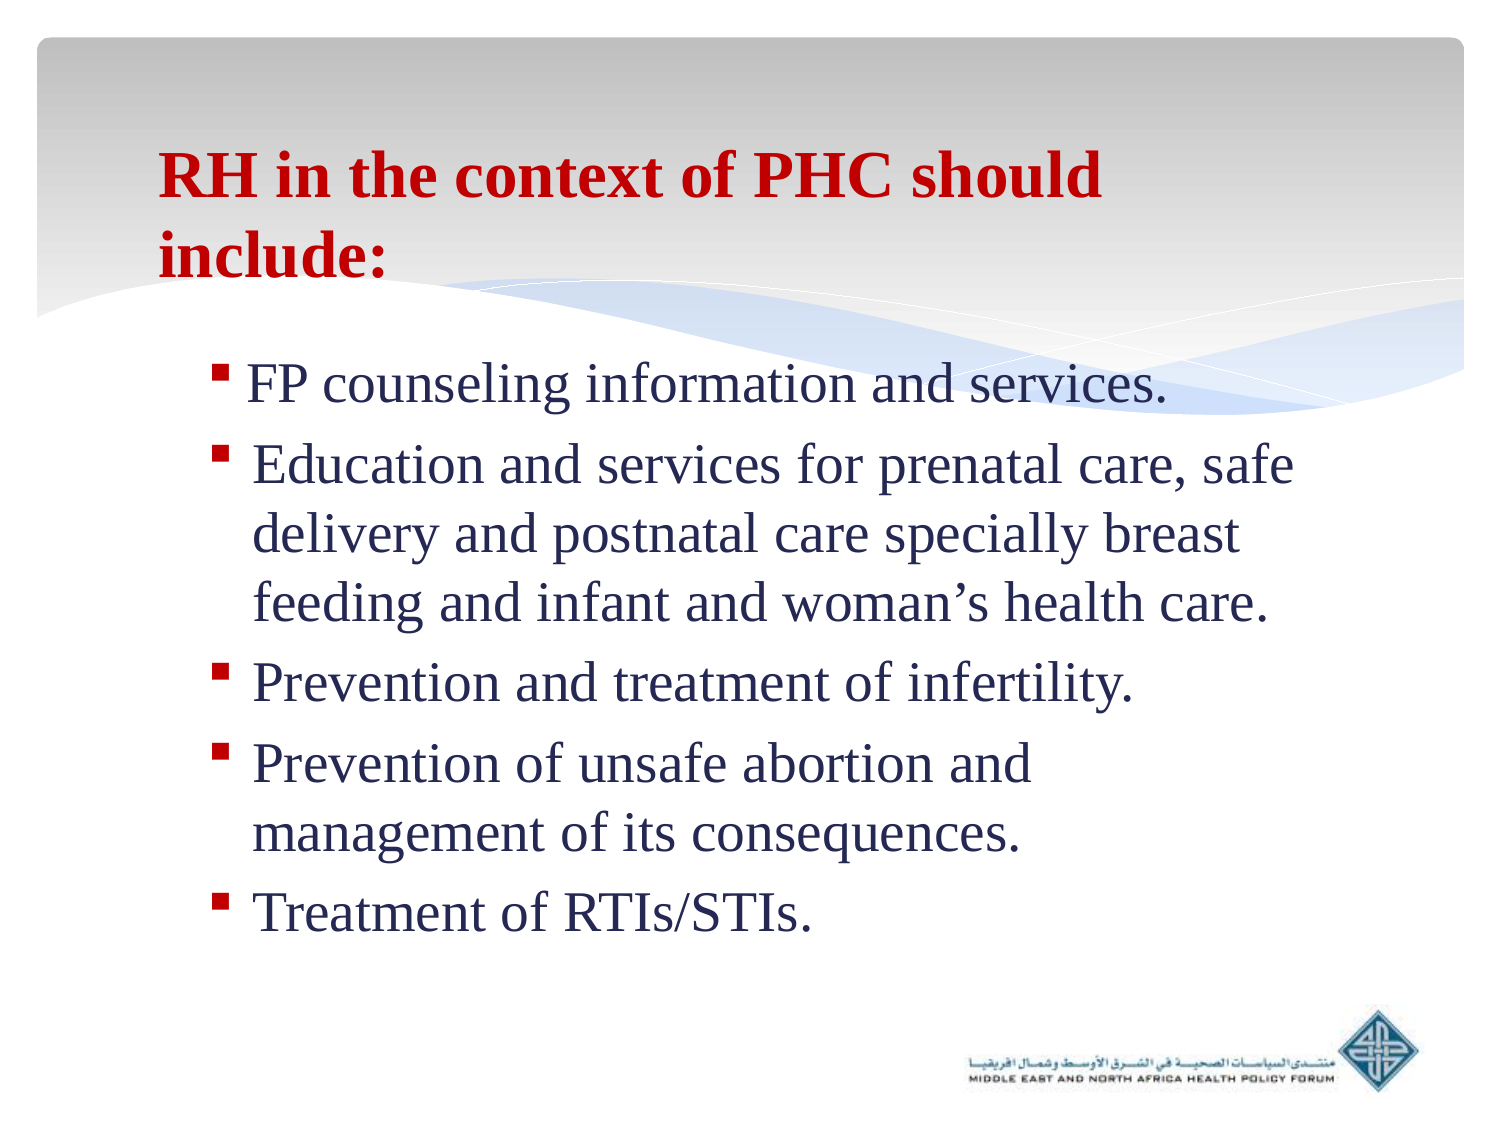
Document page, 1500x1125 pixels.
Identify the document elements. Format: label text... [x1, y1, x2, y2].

picture [964, 1004, 1425, 1099]
list RH in the context of PHC should include: FP counseling information and services. Education and services for prenatal care, safe delivery and postnatal care specially breast feeding and infant and woman’s health care. Prevention and treatment of infertility. Prevention of unsafe abortion and management of its consequences. Treatment of RTIs/STIs. [143, 122, 1328, 1005]
